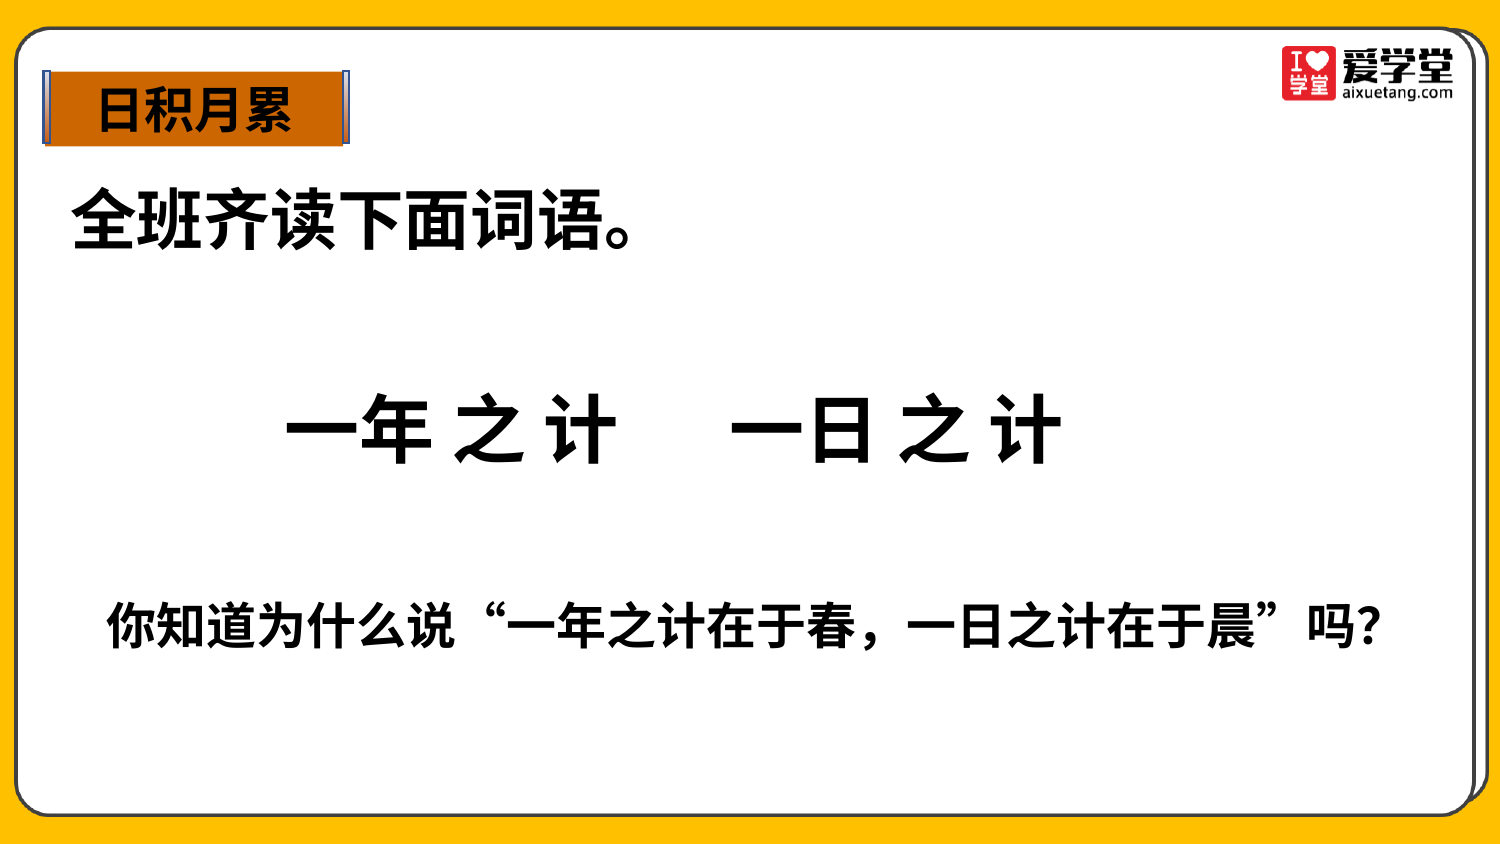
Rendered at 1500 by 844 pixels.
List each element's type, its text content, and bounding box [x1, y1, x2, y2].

picture [0, 0, 1500, 844]
text_box 一日 之 计 [714, 374, 1125, 480]
text_box 全班齐读下面词语。 [55, 170, 687, 265]
text_box 一年 之 计 [269, 374, 680, 480]
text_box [43, 70, 350, 148]
text_box 你知道为什么说“一年之计在于春，一日之计在于晨”吗？ [91, 587, 1422, 663]
